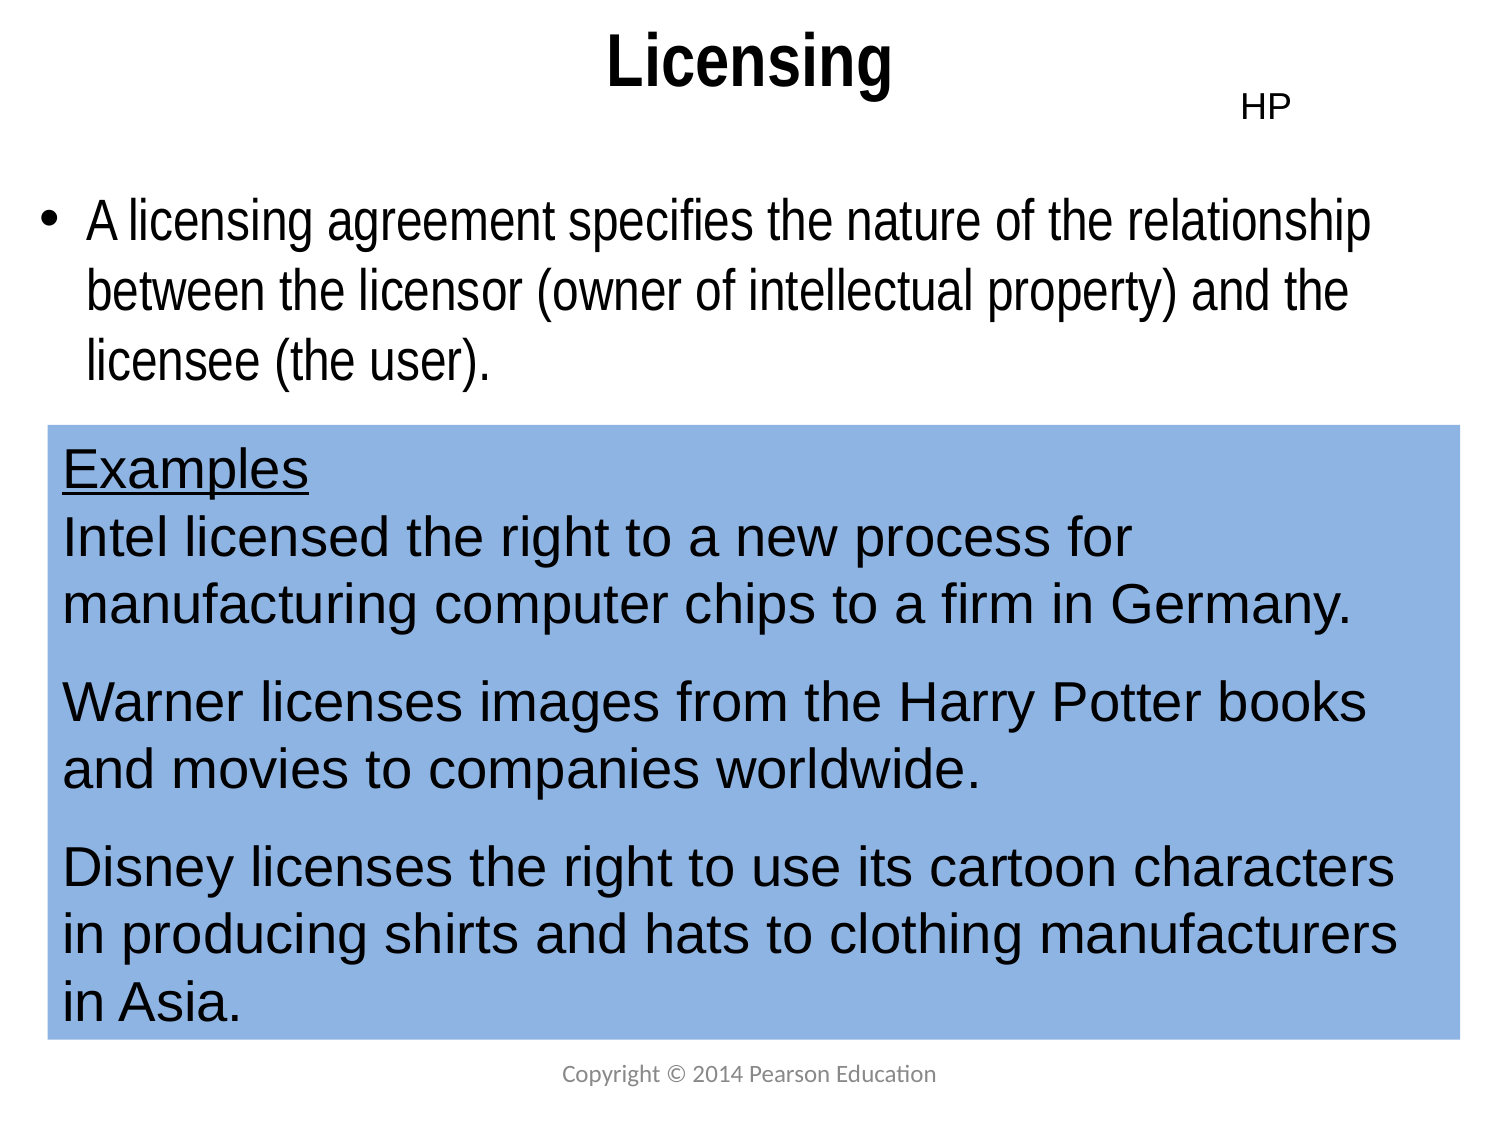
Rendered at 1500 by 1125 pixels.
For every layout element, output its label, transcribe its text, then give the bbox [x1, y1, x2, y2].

footer Copyright © 2014 Pearson Education [512, 1042, 988, 1103]
text_box A licensing agreement specifies the nature of the relationship between the licensor (owner of intellectual property) and the licensee (the user). [24, 174, 1463, 954]
text_box Examples Intel licensed the right to a new process for manufacturing computer chips to a firm in Germany. Warner licenses images from the Harry Potter books and movies to companies worldwide. Disney licenses the right to use its cartoon characters in producing shirts and hats to clothing manufacturers in Asia. [47, 424, 1461, 1040]
title Licensing [112, 0, 1388, 126]
text_box HP [1225, 74, 1308, 135]
